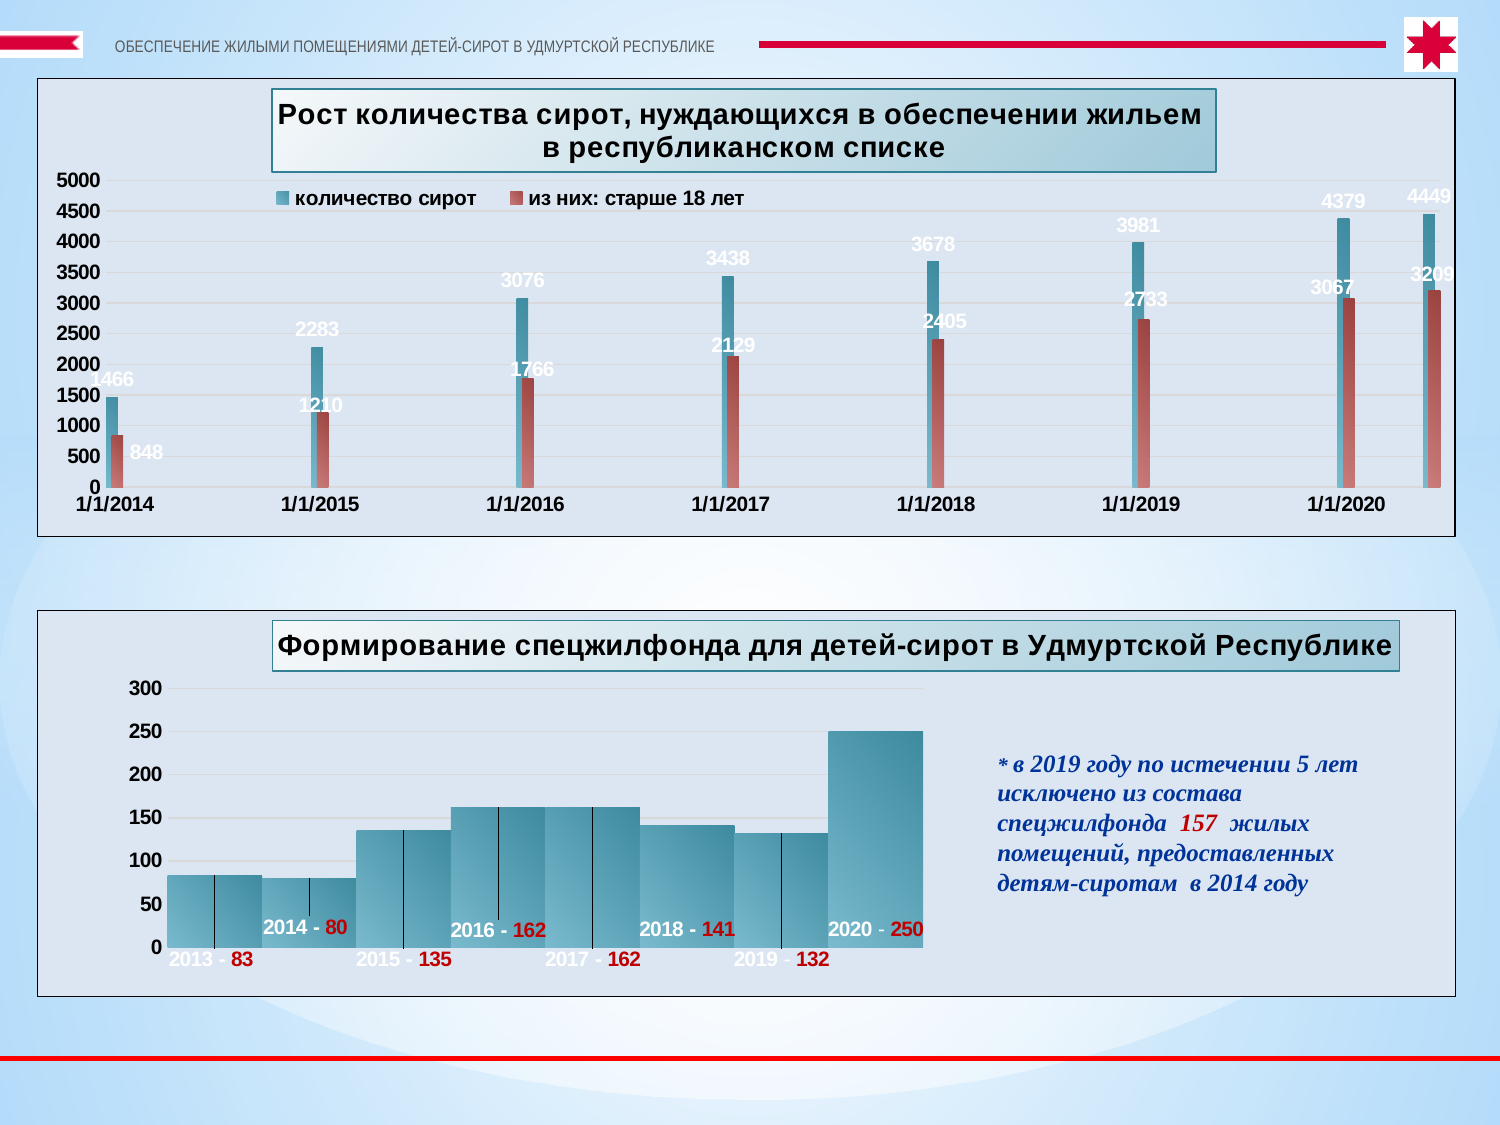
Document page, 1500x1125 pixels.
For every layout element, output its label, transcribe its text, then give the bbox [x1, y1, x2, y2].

picture [0, 30, 83, 58]
chart [36, 609, 1457, 997]
text_box ОБЕСПЕЧЕНИЕ ЖИЛЫМИ ПОМЕЩЕНИЯМИ ДЕТЕЙ-СИРОТ В УДМУРТСКОЙ РЕСПУБЛИКЕ [100, 28, 759, 63]
chart [36, 77, 1457, 538]
picture [1404, 16, 1459, 73]
